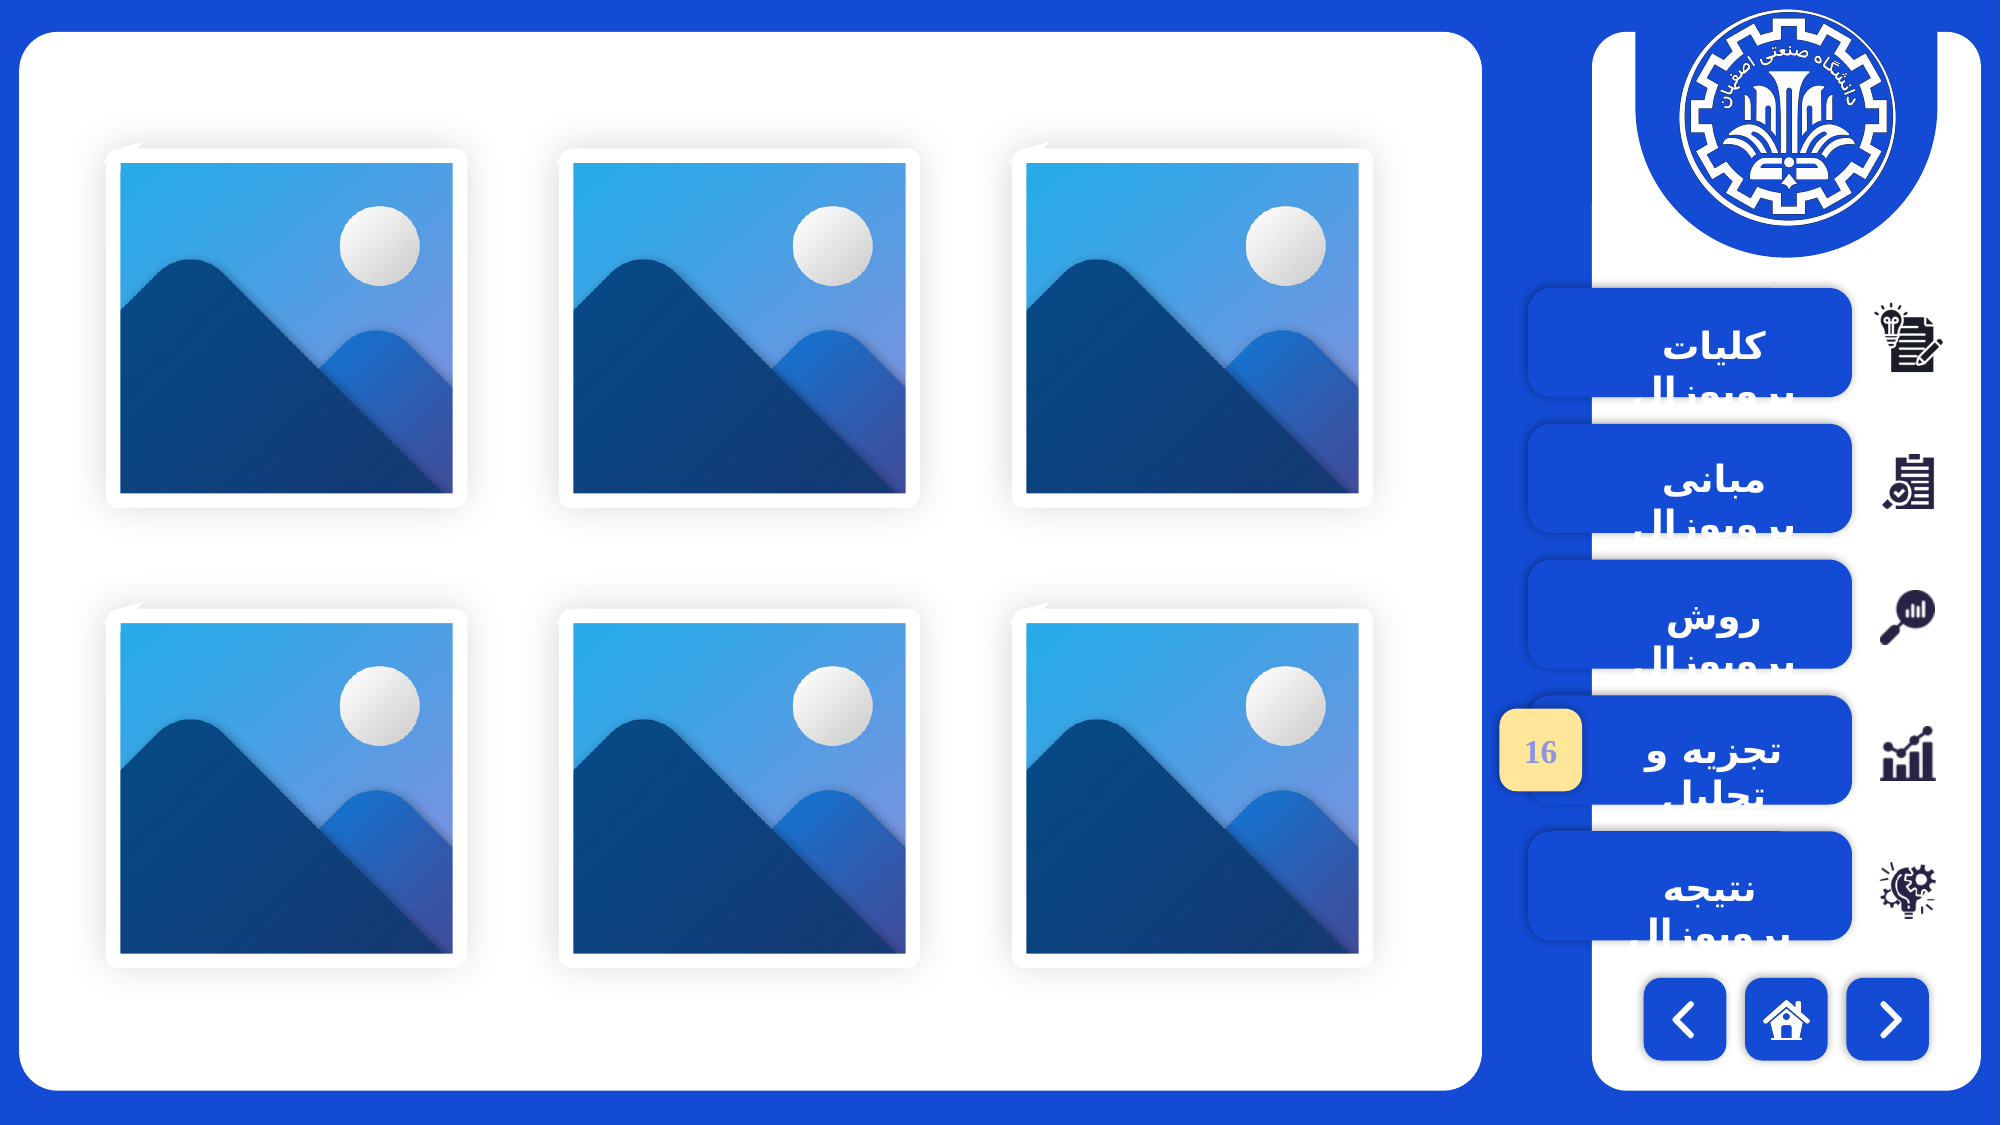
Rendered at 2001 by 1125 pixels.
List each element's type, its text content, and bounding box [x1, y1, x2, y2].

picture [113, 155, 460, 501]
text_box تجزیه و تحلیل [1571, 718, 1857, 824]
picture [1880, 590, 1935, 645]
picture [1763, 1000, 1810, 1040]
picture [113, 615, 460, 961]
text_box روش پروپوزال [1571, 584, 1857, 689]
picture [1679, 9, 1896, 226]
picture [1872, 301, 1944, 373]
picture [1879, 862, 1936, 919]
picture [1019, 615, 1366, 961]
picture [1880, 454, 1935, 509]
picture [1019, 155, 1366, 501]
text_box نتیجه پروپوزال [1567, 856, 1853, 962]
picture [1859, 989, 1920, 1050]
picture [566, 155, 913, 501]
slide_number 16 [1499, 719, 1571, 780]
text_box مبانی پروپوزال [1571, 448, 1857, 553]
picture [566, 615, 913, 961]
picture [1880, 726, 1936, 782]
picture [1655, 989, 1716, 1050]
text_box کلیات پروپوزال [1571, 314, 1857, 420]
